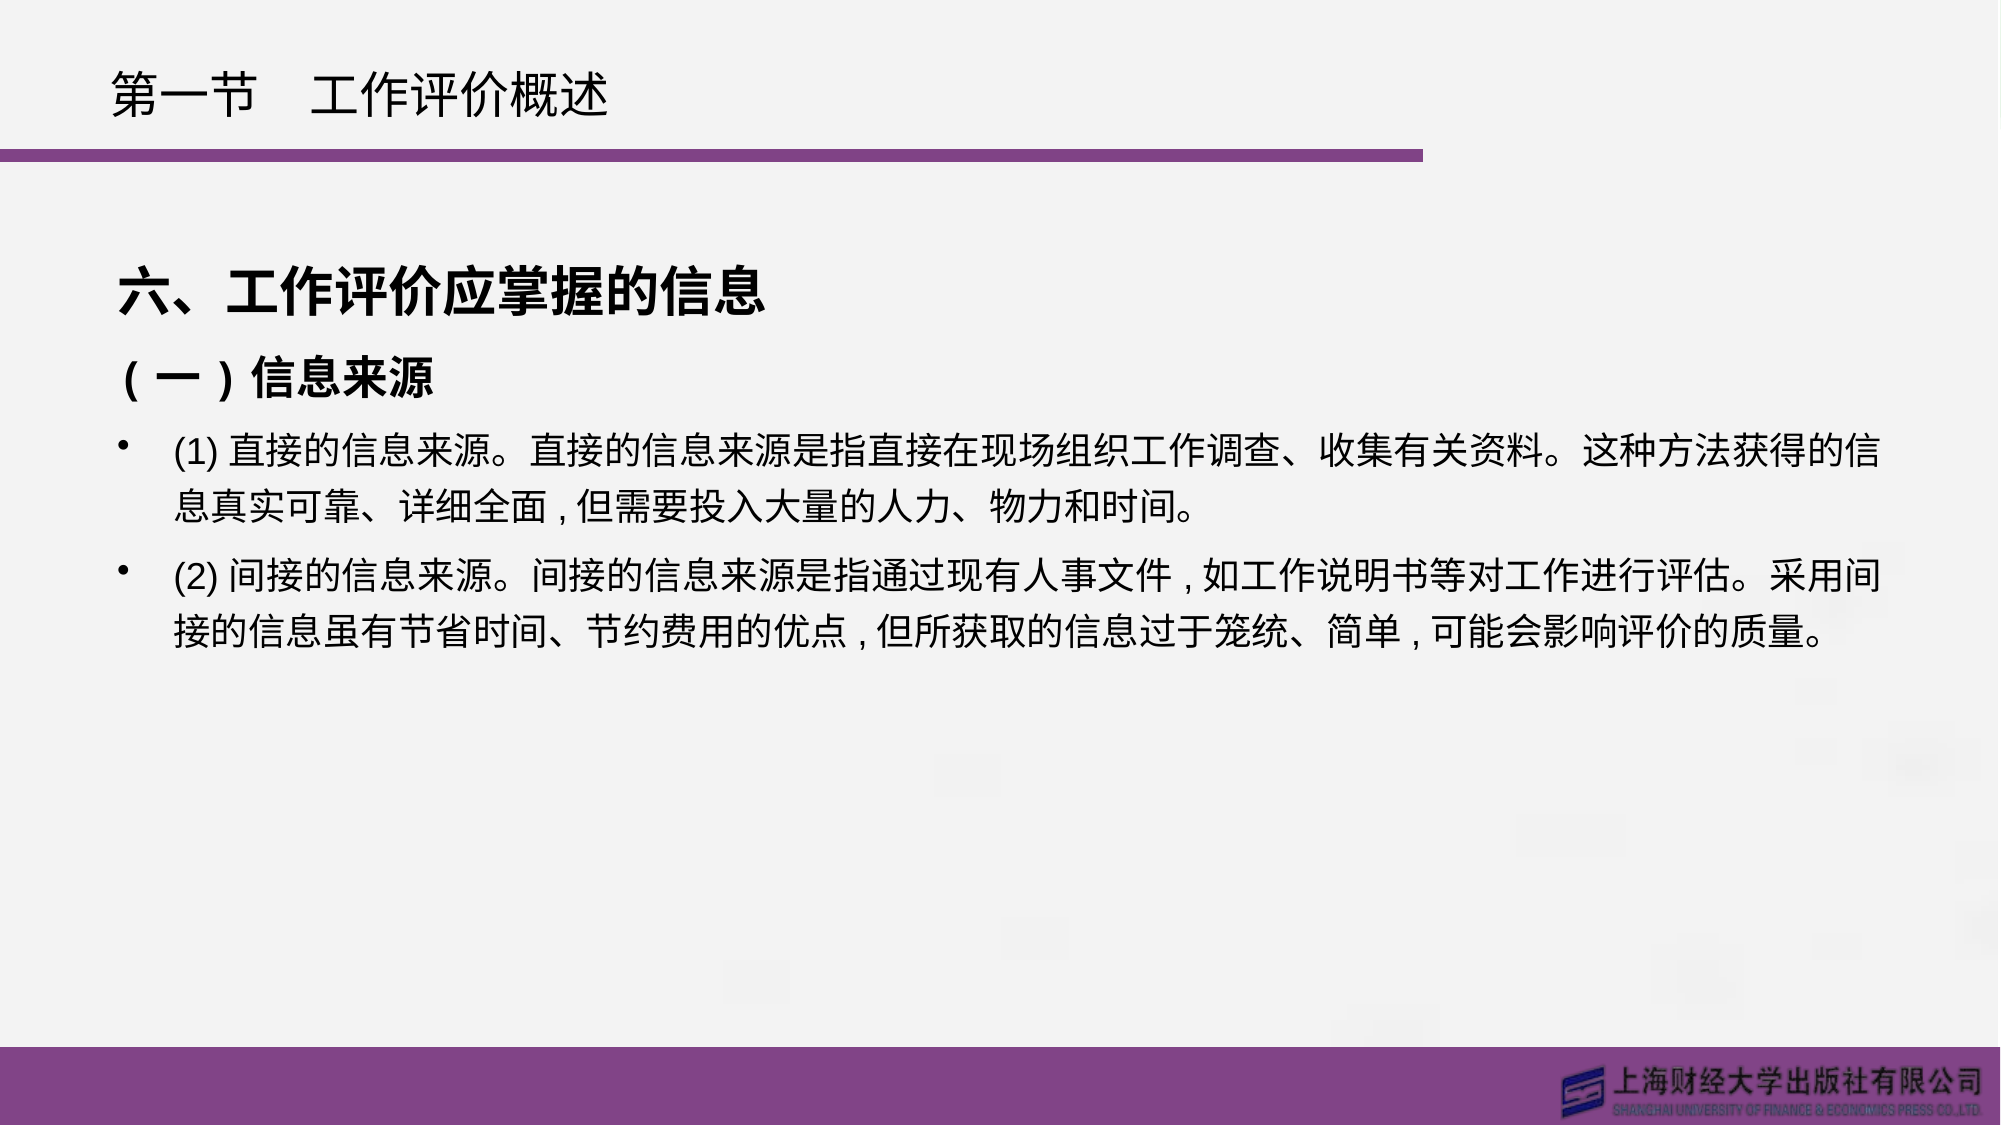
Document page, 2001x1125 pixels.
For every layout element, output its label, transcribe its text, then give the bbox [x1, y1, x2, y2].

list 六、工作评价应掌握的信息 (一)信息来源 (1)直接的信息来源。直接的信息来源是指直接在现场组织工作调查、收集有关资料。这种方法获得的信息真实可靠、详细全面,但需要投入大量的人力、物力和时间。 (2)间接的信息来源。间接的信息来源是指通过现有人事文件,如工作说明书等对工作进行评估。采用间接的信息虽有节省时间、节约费用的优点,但所获取的信息过于笼统、简单,可能会影响评价的质量。 [102, 233, 1898, 1032]
picture [0, 0, 2001, 1125]
title 第一节 工作评价概述 [94, 42, 1451, 146]
